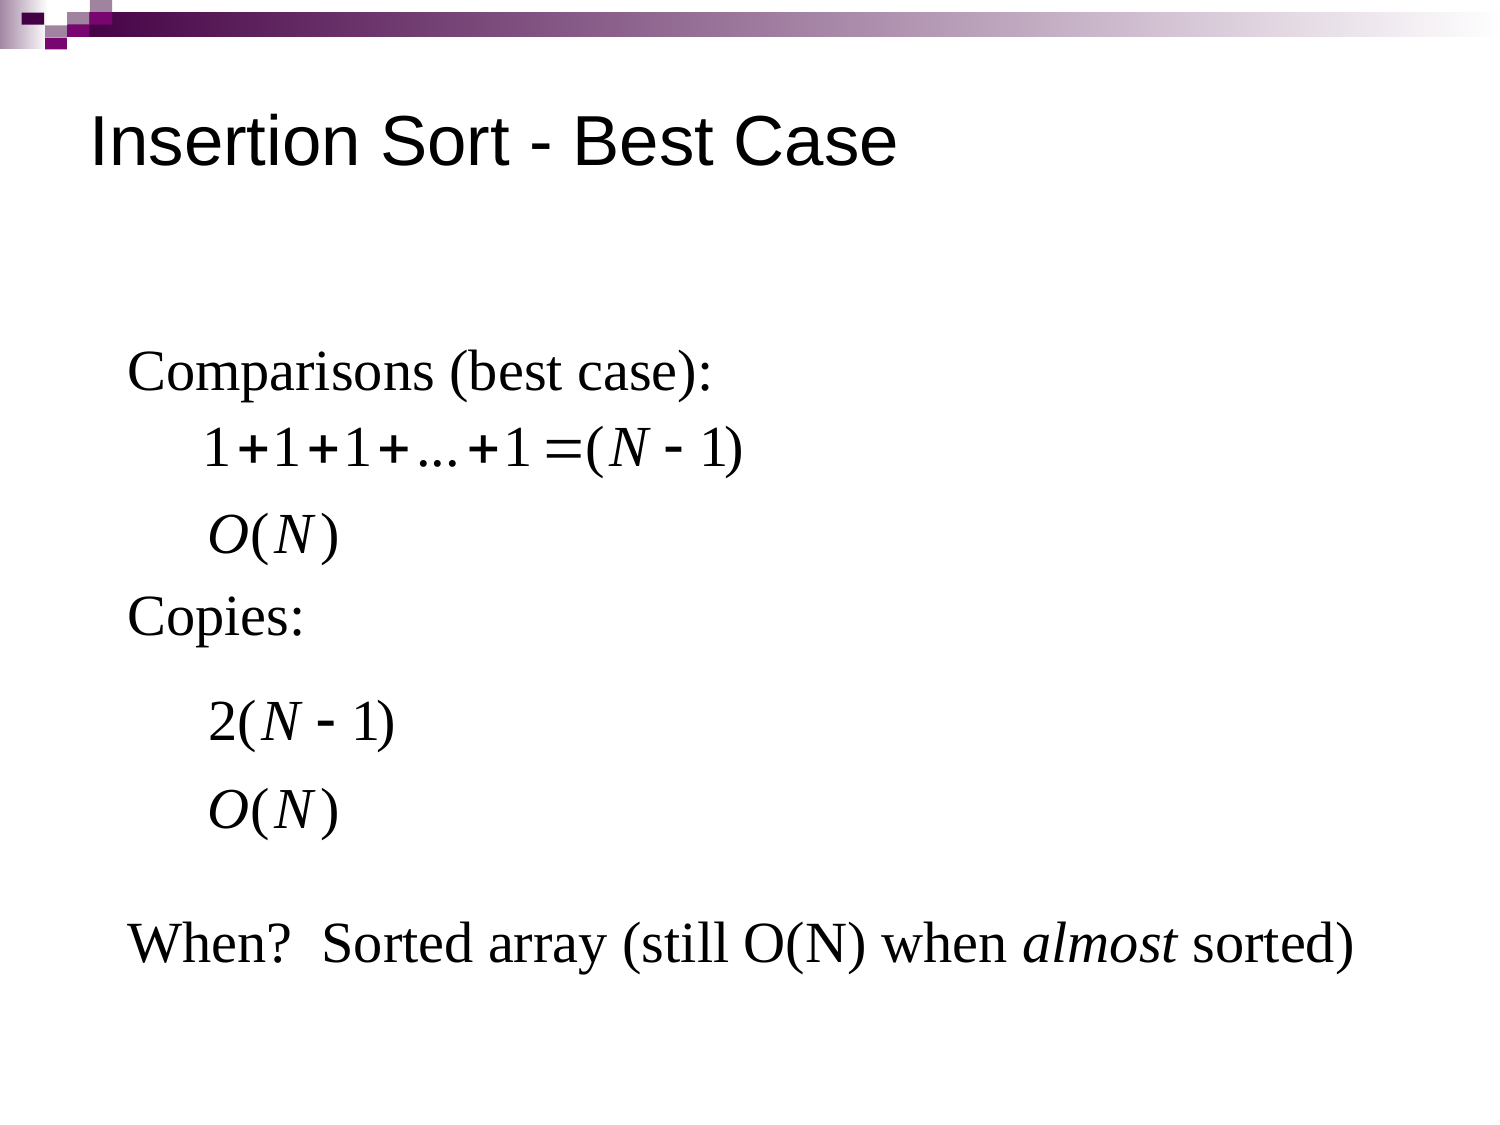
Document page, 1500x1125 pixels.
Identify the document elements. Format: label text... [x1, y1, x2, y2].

title Insertion Sort - Best Case [75, 75, 1425, 200]
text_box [199, 412, 756, 491]
text_box Comparisons (best case): Copies: When? Sorted array (still O(N) when almost sorted) [112, 324, 1388, 1000]
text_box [199, 774, 351, 853]
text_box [199, 499, 351, 578]
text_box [199, 687, 404, 765]
